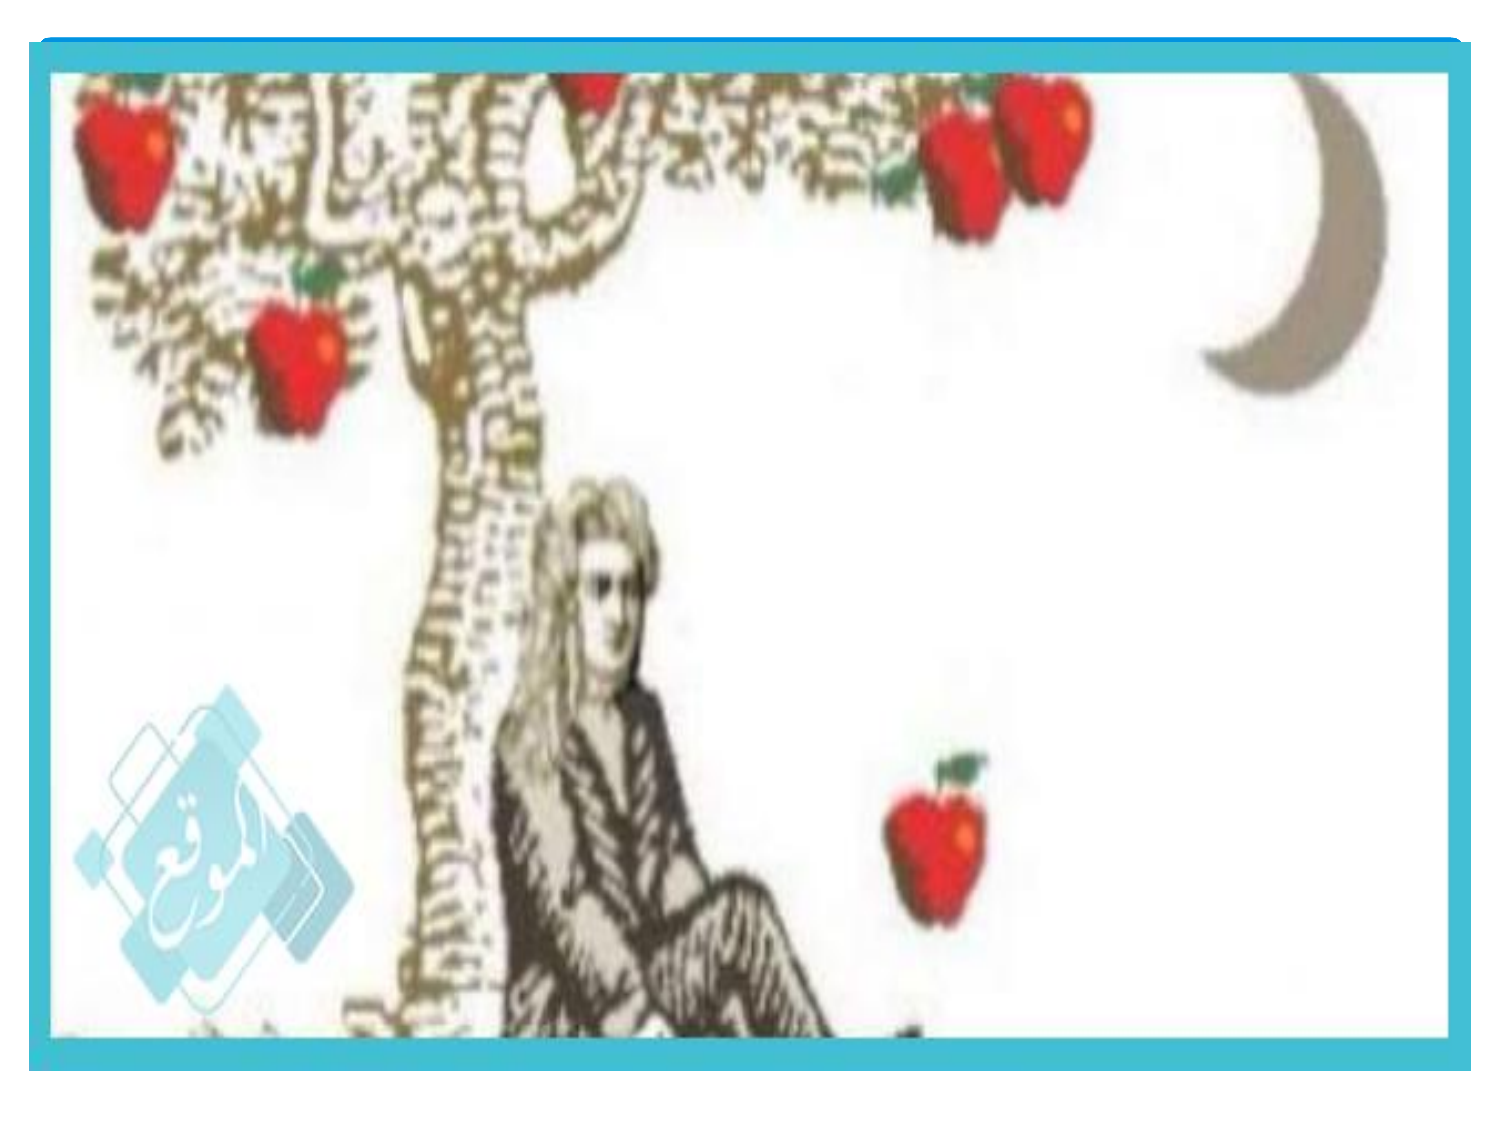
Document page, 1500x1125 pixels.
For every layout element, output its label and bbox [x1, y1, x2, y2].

picture [29, 42, 1471, 1071]
